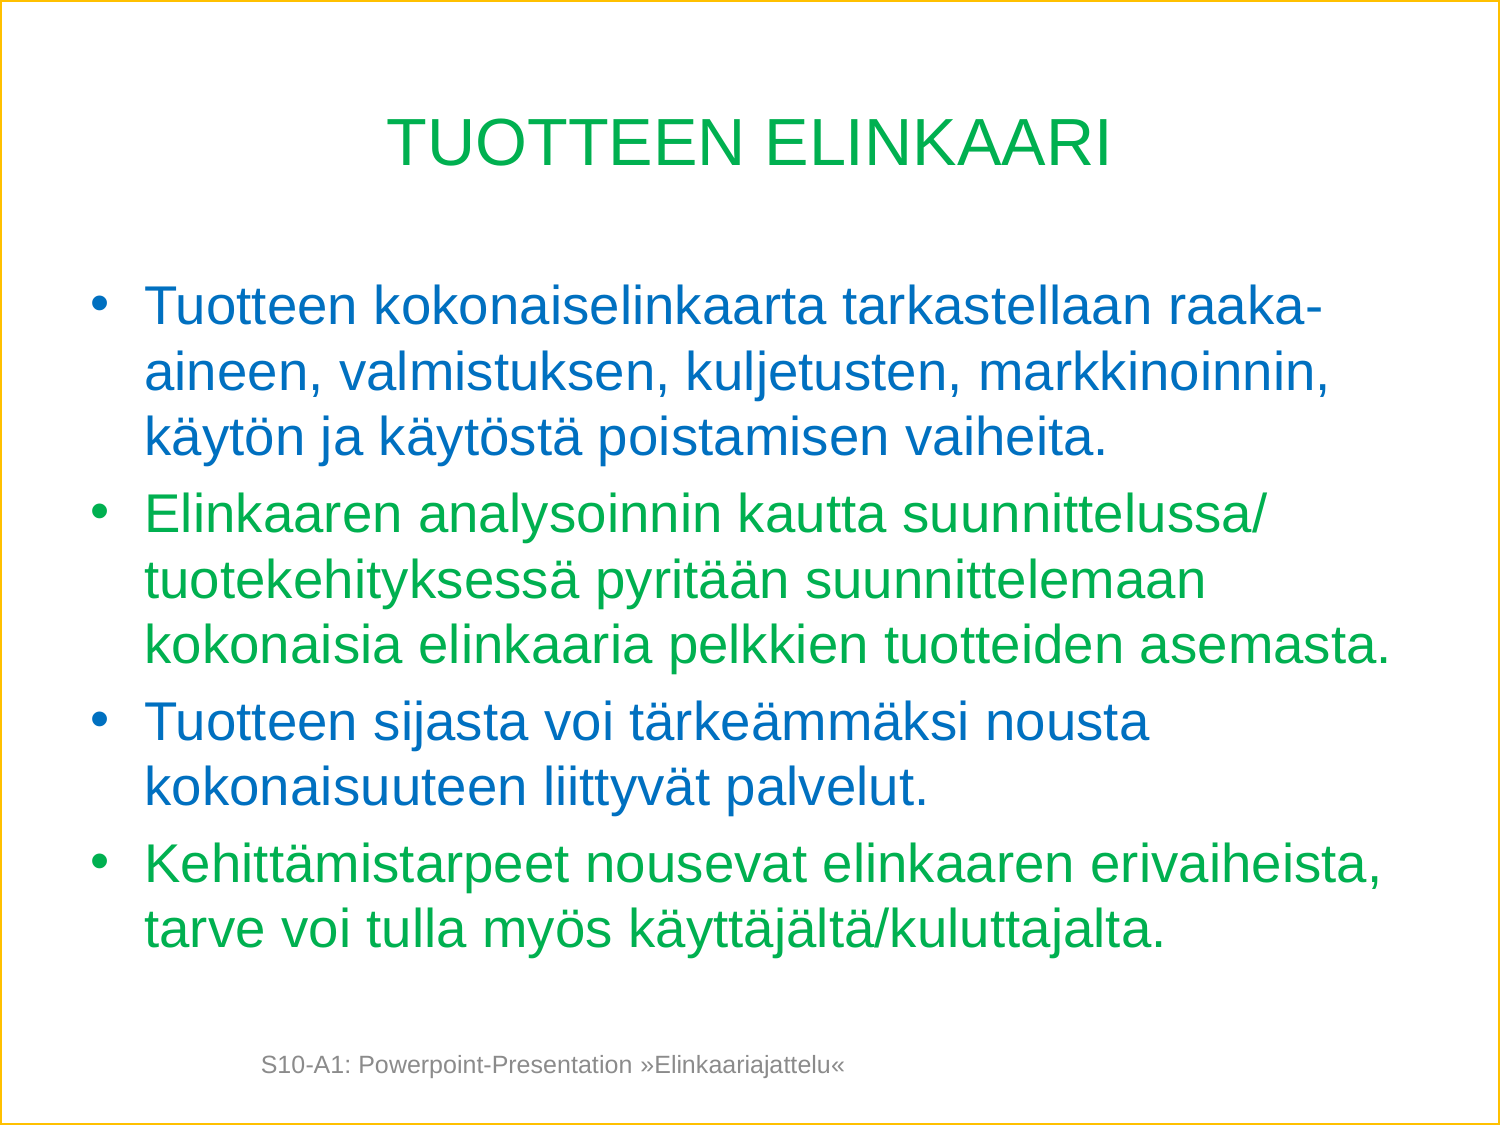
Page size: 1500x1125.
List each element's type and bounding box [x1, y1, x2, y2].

text_box [0, 0, 1500, 1125]
